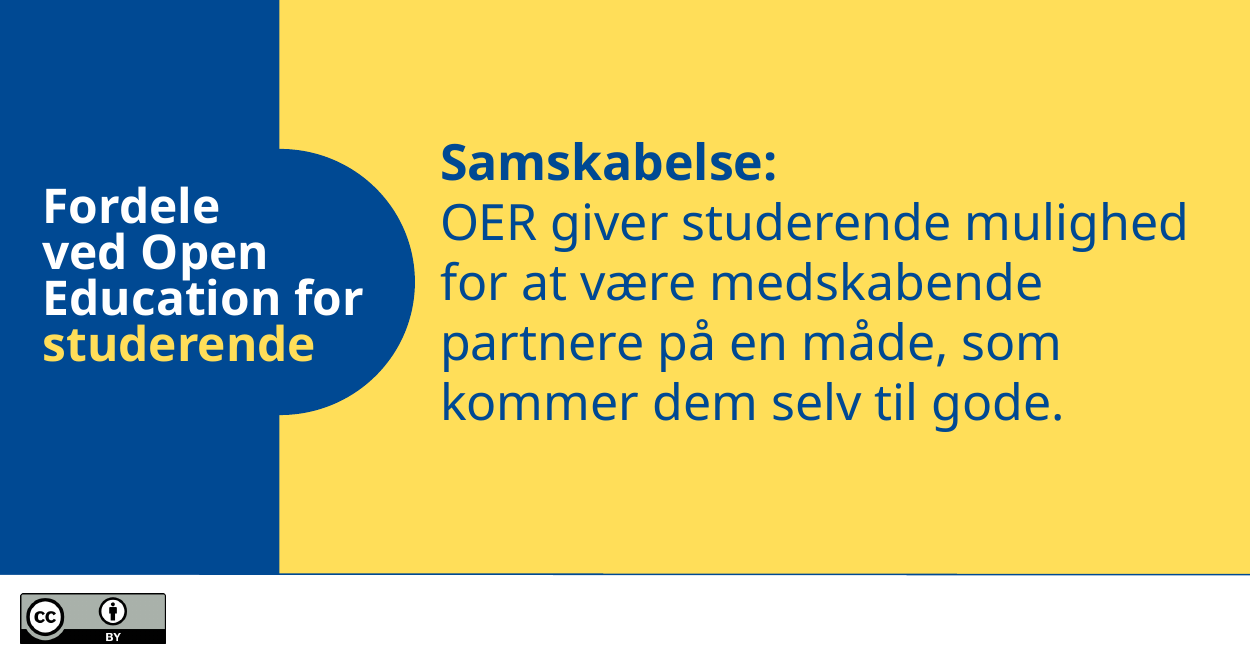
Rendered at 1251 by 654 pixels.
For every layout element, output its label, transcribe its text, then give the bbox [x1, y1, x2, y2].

text_box [0, 582, 1250, 654]
text_box [196, 386, 365, 416]
picture [20, 592, 166, 645]
text_box Samskabelse: OER giver studerende mulighed for at være medskabende partnere på en måde, som kommer dem selv til gode. [425, 115, 1206, 446]
text_box Fordele ved Open Education for studerende [27, 171, 415, 386]
text_box [0, 0, 280, 573]
text_box [206, 148, 355, 171]
